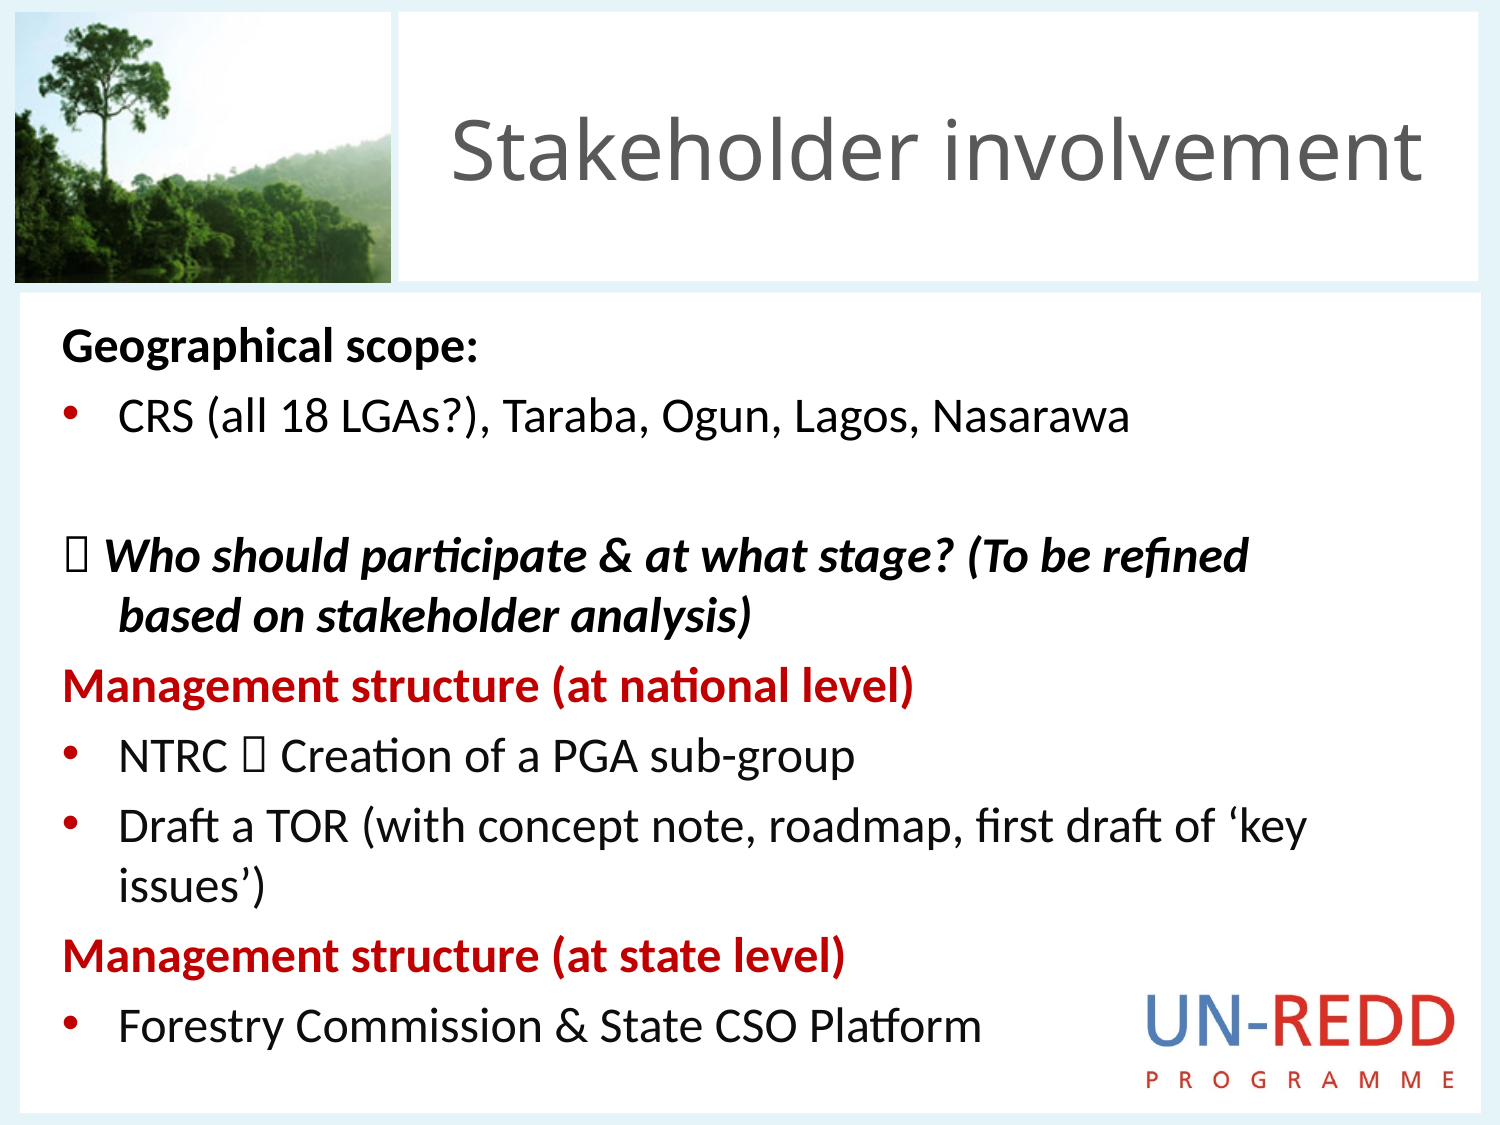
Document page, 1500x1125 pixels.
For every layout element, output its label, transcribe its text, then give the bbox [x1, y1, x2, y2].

title Stakeholder involvement [400, 21, 1475, 274]
picture [15, 12, 391, 283]
list Geographical scope: CRS (all 18 LGAs?), Taraba, Ogun, Lagos, Nasarawa  Who should participate & at what stage? (To be refined based on stakeholder analysis) Management structure (at national level) NTRC  Creation of a PGA sub-group Draft a TOR (with concept note, roadmap, first draft of ‘key issues’) Management structure (at state level) Forestry Commission & State CSO Platform [46, 304, 1359, 1067]
picture [1127, 961, 1463, 1106]
